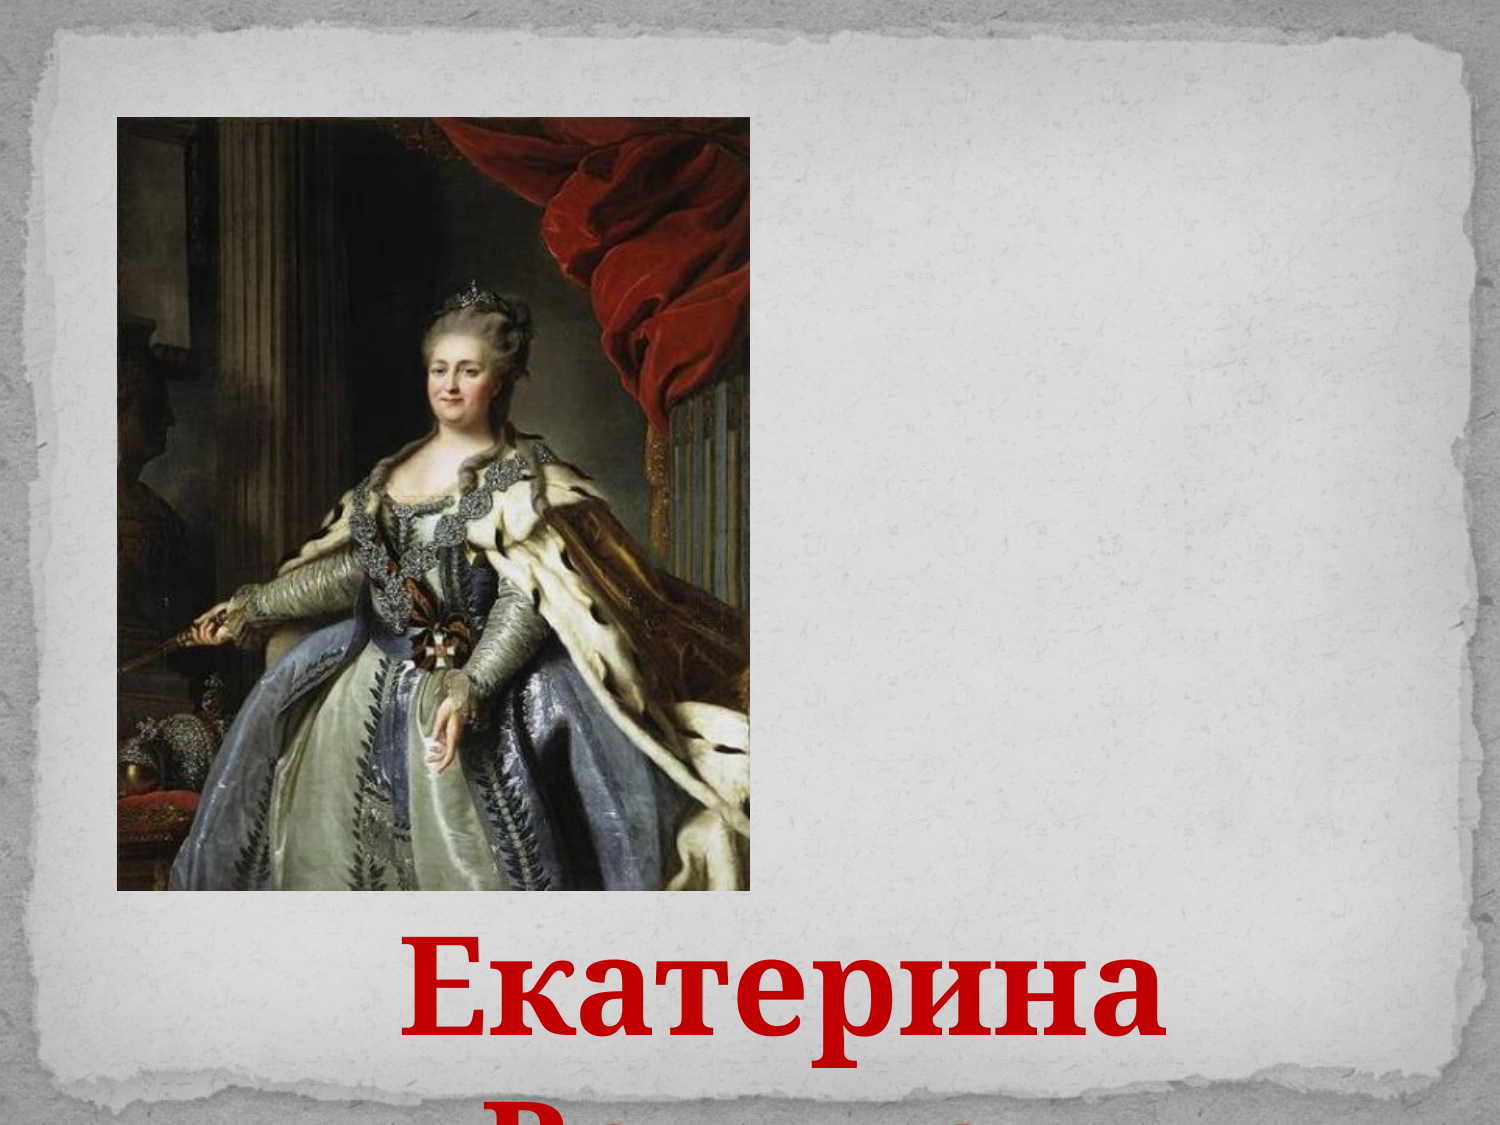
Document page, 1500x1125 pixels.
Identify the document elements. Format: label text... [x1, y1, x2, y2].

picture [117, 117, 750, 891]
text_box Екатерина Великая [70, 890, 1500, 1125]
